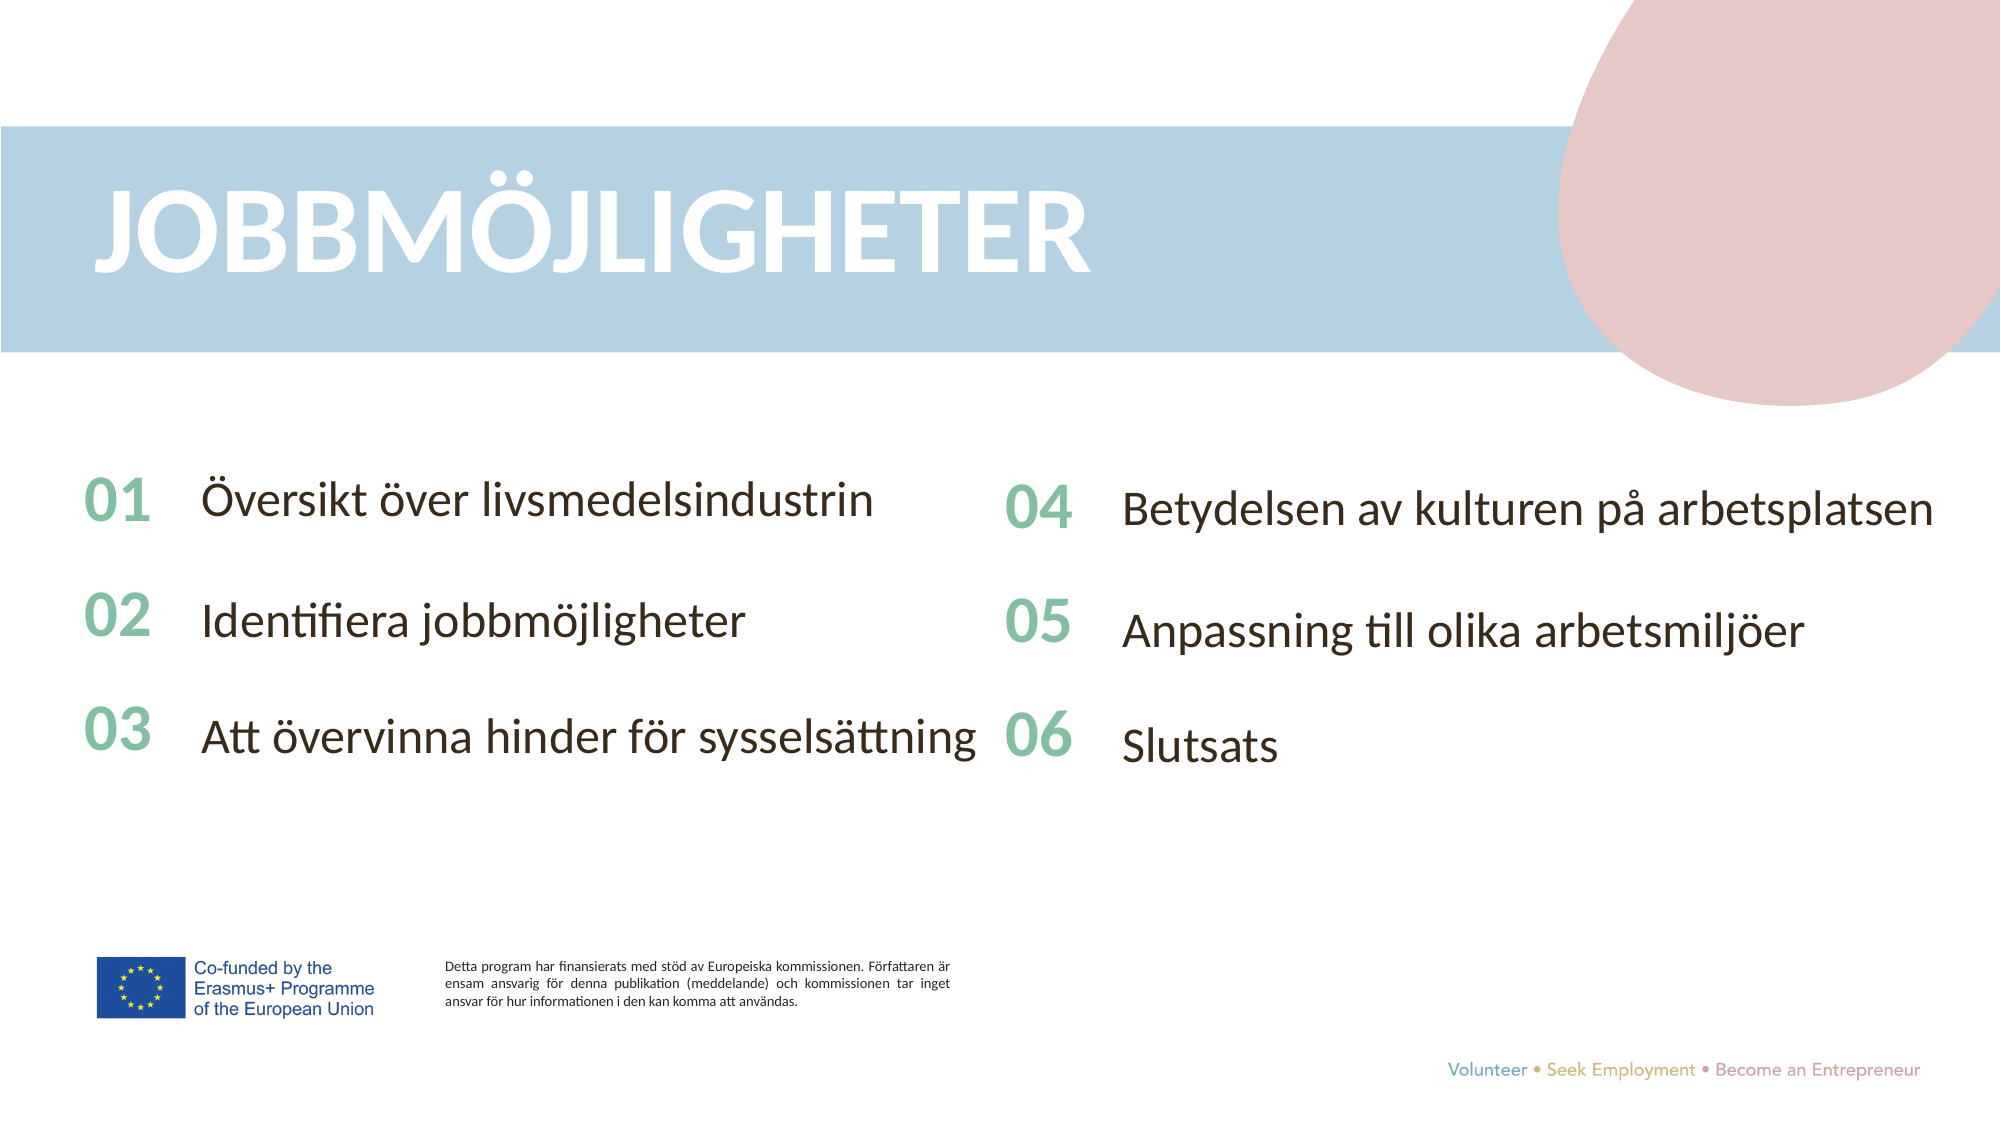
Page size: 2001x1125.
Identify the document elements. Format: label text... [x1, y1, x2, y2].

text_box JOBBMÖJLIGHETER [79, 194, 1482, 310]
text_box Anpassning till olika arbetsmiljöer [1107, 568, 2000, 682]
picture [1418, 1046, 1971, 1103]
list Översikt över livsmedelsindustrin [186, 443, 975, 557]
list Att övervinna hinder för sysselsättning [186, 674, 990, 788]
list 01 [69, 443, 185, 557]
text_box Slutsats [1107, 683, 1896, 797]
list Identifiera jobbmöjligheter [186, 559, 975, 673]
text_box Betydelsen av kulturen på arbetsplatsen [1107, 453, 1952, 567]
text_box [0, 125, 1622, 354]
text_box [1558, 0, 2000, 406]
text_box 06 [990, 678, 1106, 792]
list 02 [69, 558, 185, 672]
text_box [1947, 288, 2000, 354]
text_box 04 [990, 449, 1106, 563]
text_box Detta program har finansierats med stöd av Europeiska kommissionen. Författaren är ensam ansvarig för denna publikation (meddelande) och kommissionen tar inget ansvar för hur informationen i den kan komma att användas. [430, 949, 966, 1022]
text_box 05 [990, 564, 1106, 678]
picture [96, 957, 379, 1022]
list 03 [69, 672, 185, 786]
